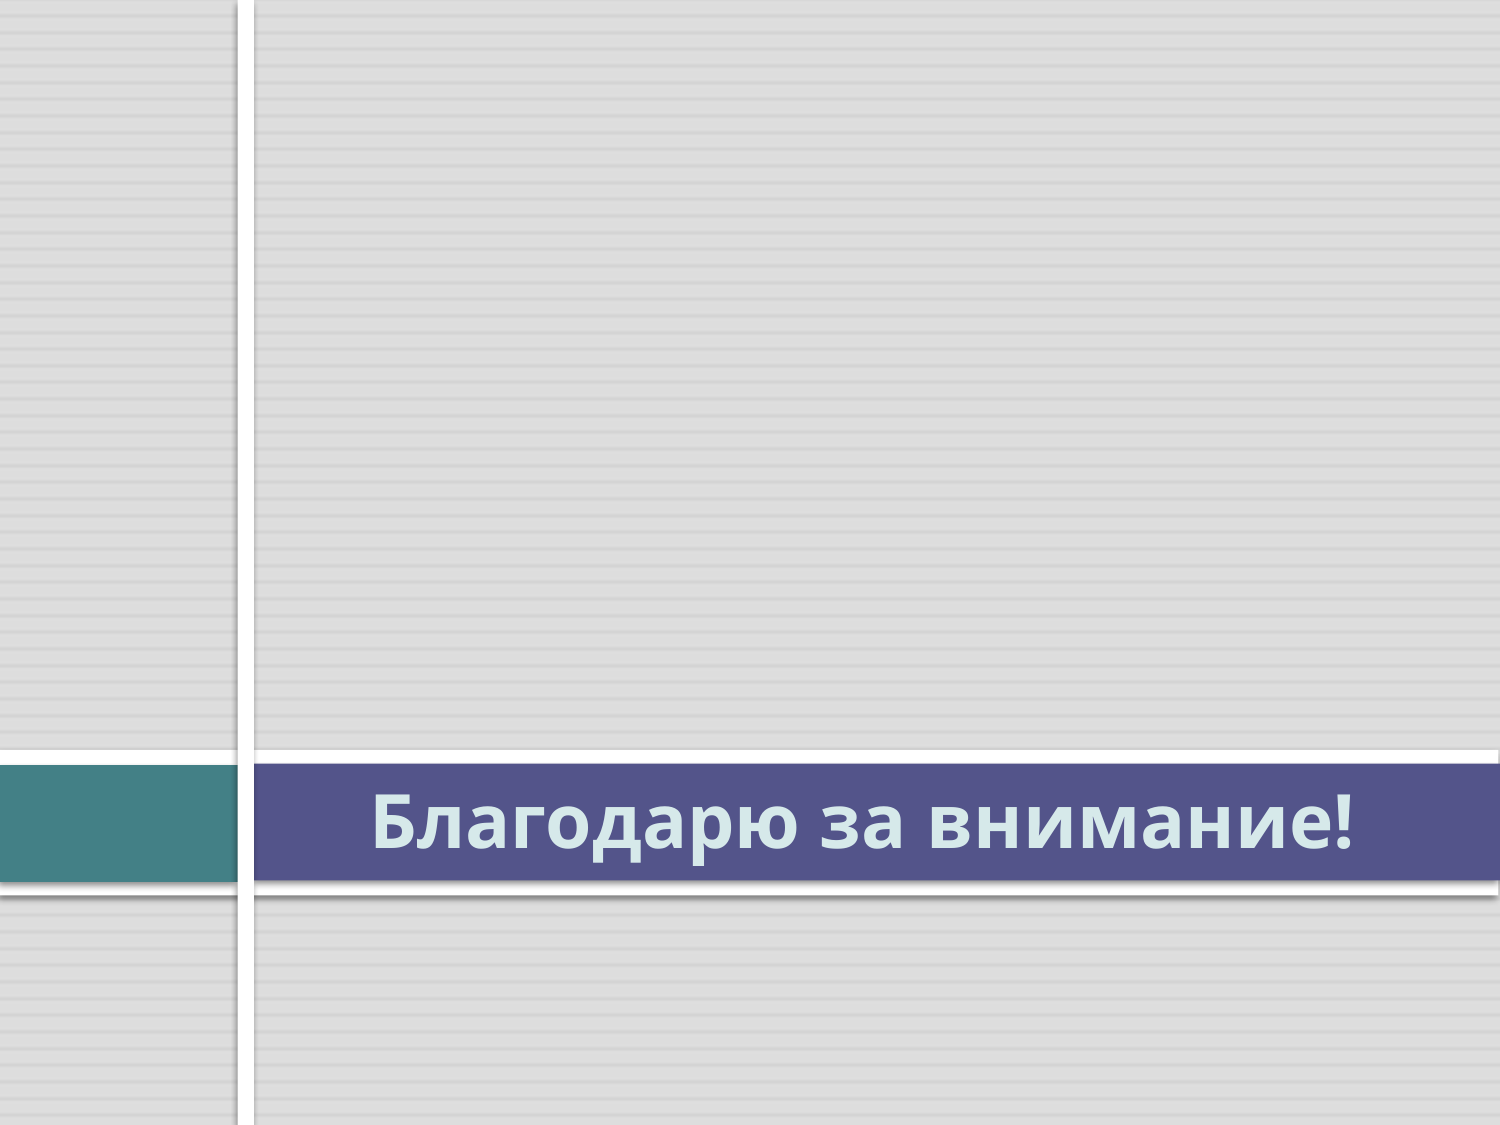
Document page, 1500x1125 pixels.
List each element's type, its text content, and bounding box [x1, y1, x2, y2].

title Благодарю за внимание! [262, 762, 1463, 875]
